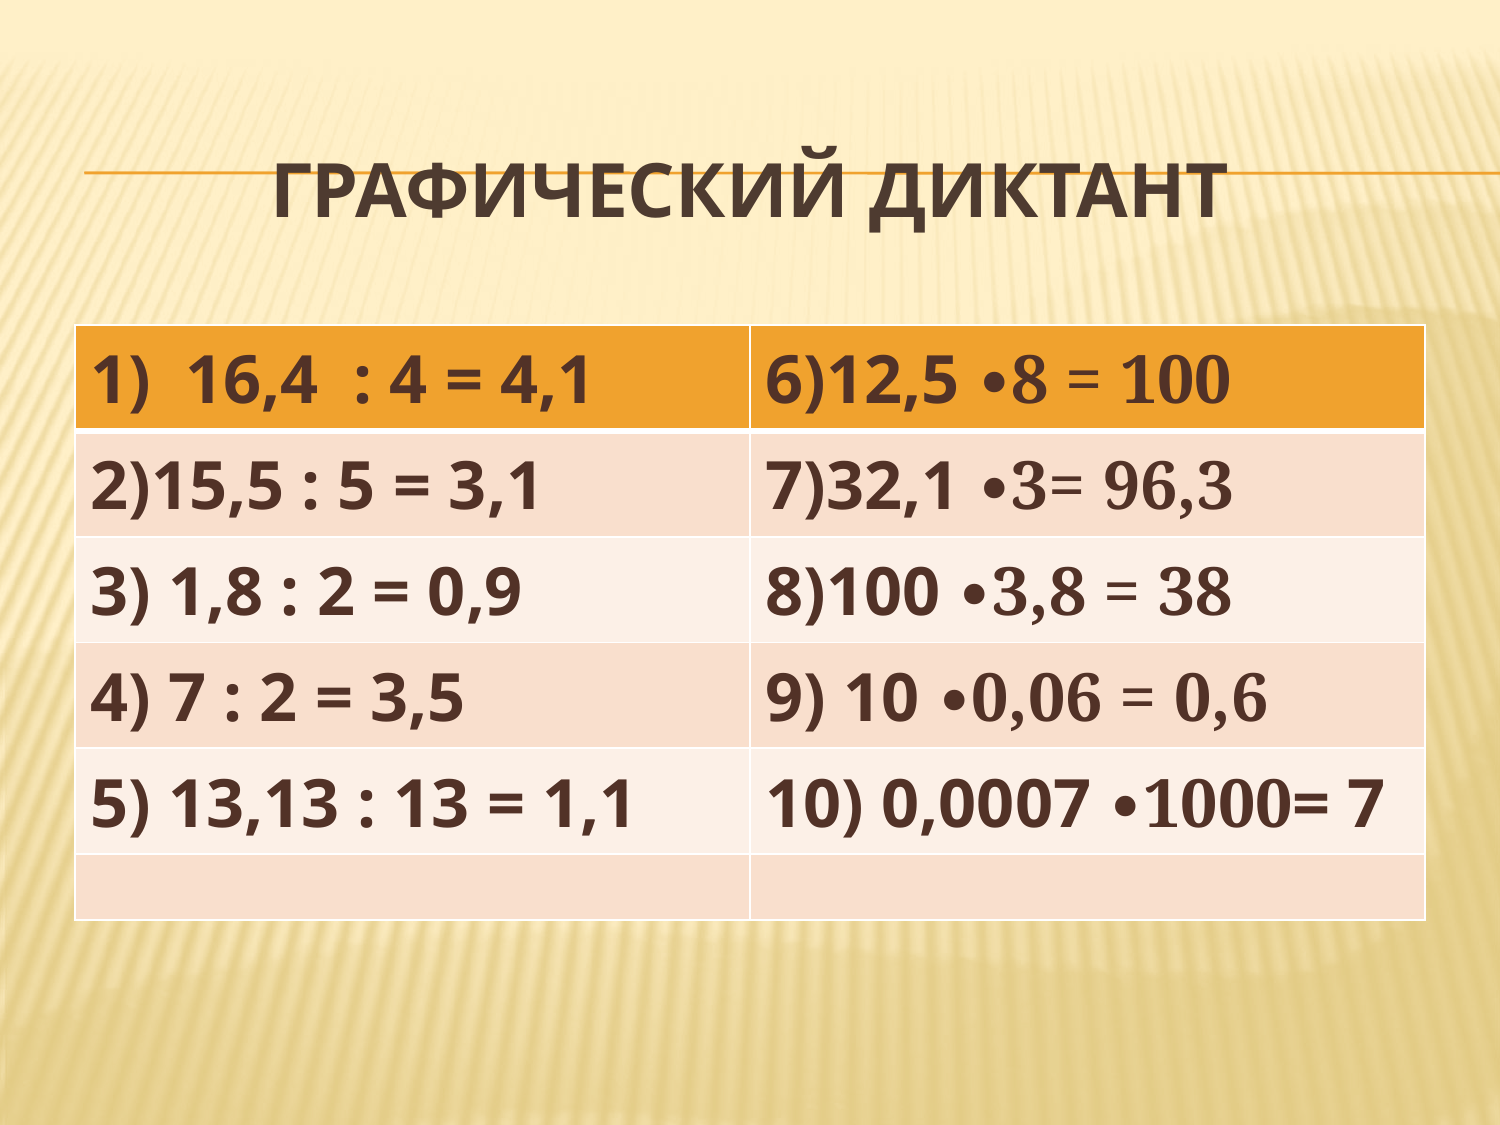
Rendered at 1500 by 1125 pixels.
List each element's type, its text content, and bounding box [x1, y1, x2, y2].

table_header 1) 16,4 : 4 = 4,1 [76, 326, 749, 428]
table_cell 3) 1,8 : 2 = 0,9 [76, 538, 749, 642]
table_cell 2)15,5 : 5 = 3,1 [76, 434, 749, 536]
table_cell 5) 13,13 : 13 = 1,1 [76, 749, 749, 853]
table_cell [76, 855, 749, 919]
title ГРАФИЧЕСКИЙ ДИКТАНТ [75, 75, 1425, 300]
table_cell 9) 10 ∙0,06 = 0,6 [751, 643, 1424, 747]
table_cell 7)32,1 ∙3= 96,3 [751, 434, 1424, 536]
table_cell 10) 0,0007 ∙1000= 7 [751, 749, 1424, 853]
table_cell [751, 855, 1424, 919]
table_cell 4) 7 : 2 = 3,5 [76, 643, 749, 747]
table_header 6)12,5 ∙8 = 100 [751, 326, 1424, 428]
table_cell 8)100 ∙3,8 = 38 [751, 538, 1424, 642]
